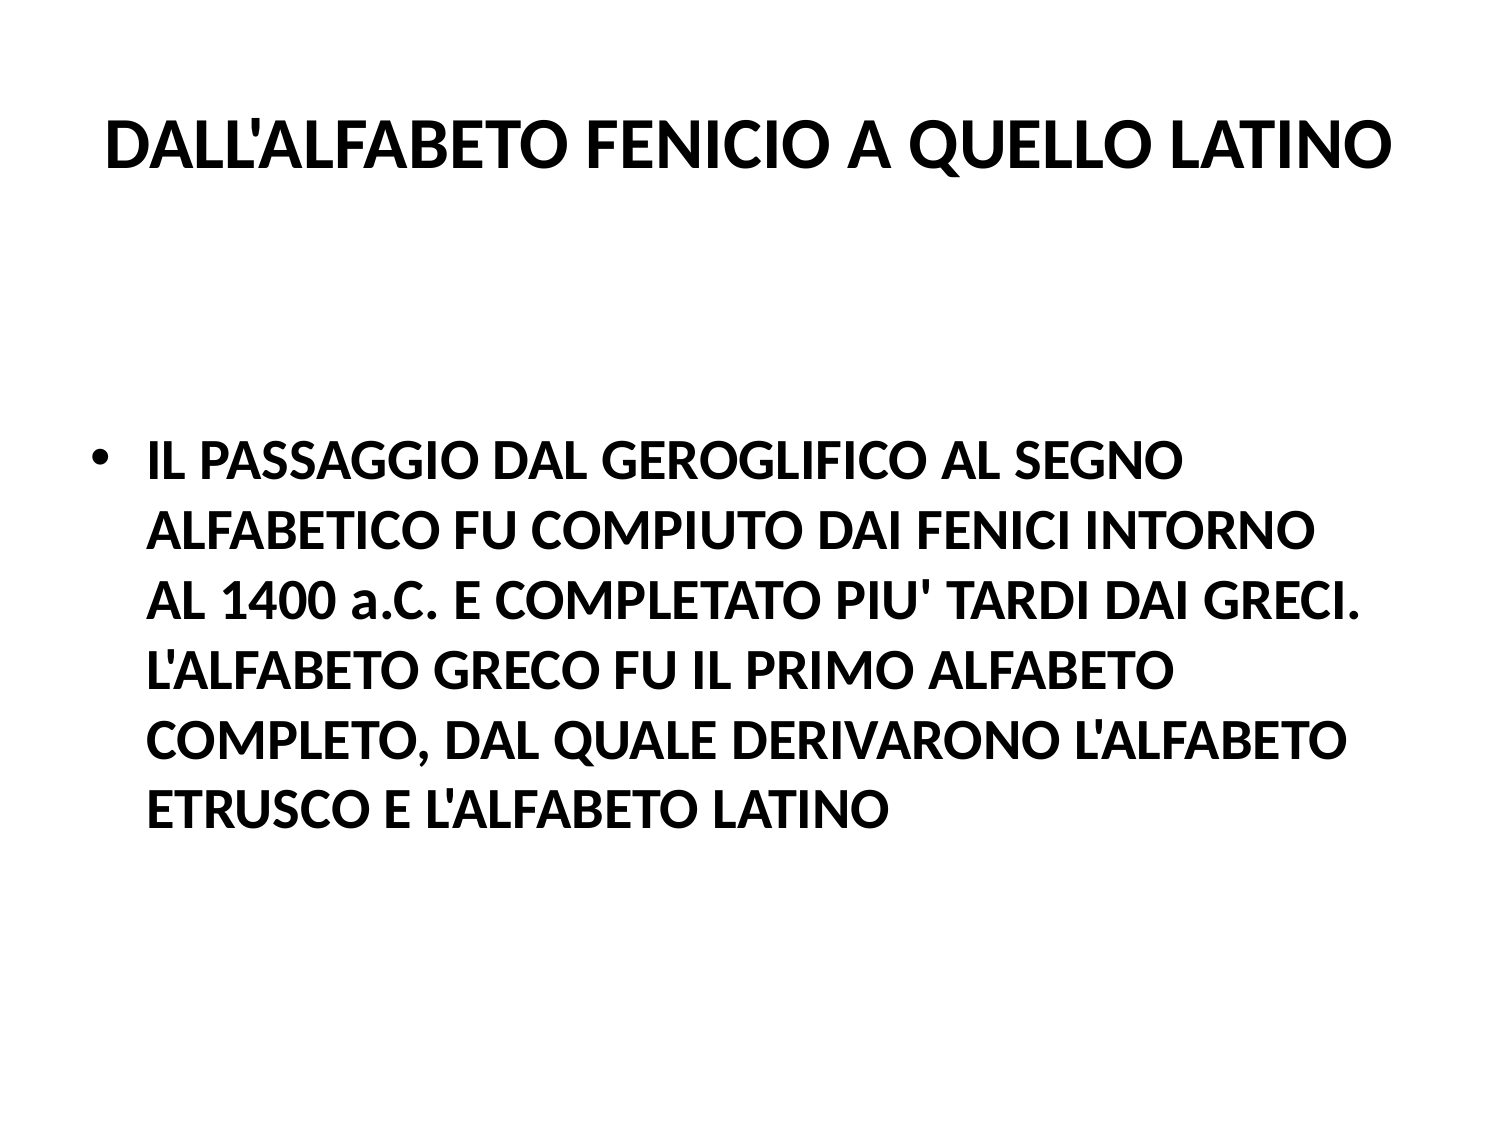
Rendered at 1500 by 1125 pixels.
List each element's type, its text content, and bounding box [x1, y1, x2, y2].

list IL PASSAGGIO DAL GEROGLIFICO AL SEGNO ALFABETICO FU COMPIUTO DAI FENICI INTORNO AL 1400 a.C. E COMPLETATO PIU' TARDI DAI GRECI. L'ALFABETO GRECO FU IL PRIMO ALFABETO COMPLETO, DAL QUALE DERIVARONO L'ALFABETO ETRUSCO E L'ALFABETO LATINO [75, 262, 1388, 1005]
title DALL'ALFABETO FENICIO A QUELLO LATINO [75, 45, 1425, 233]
